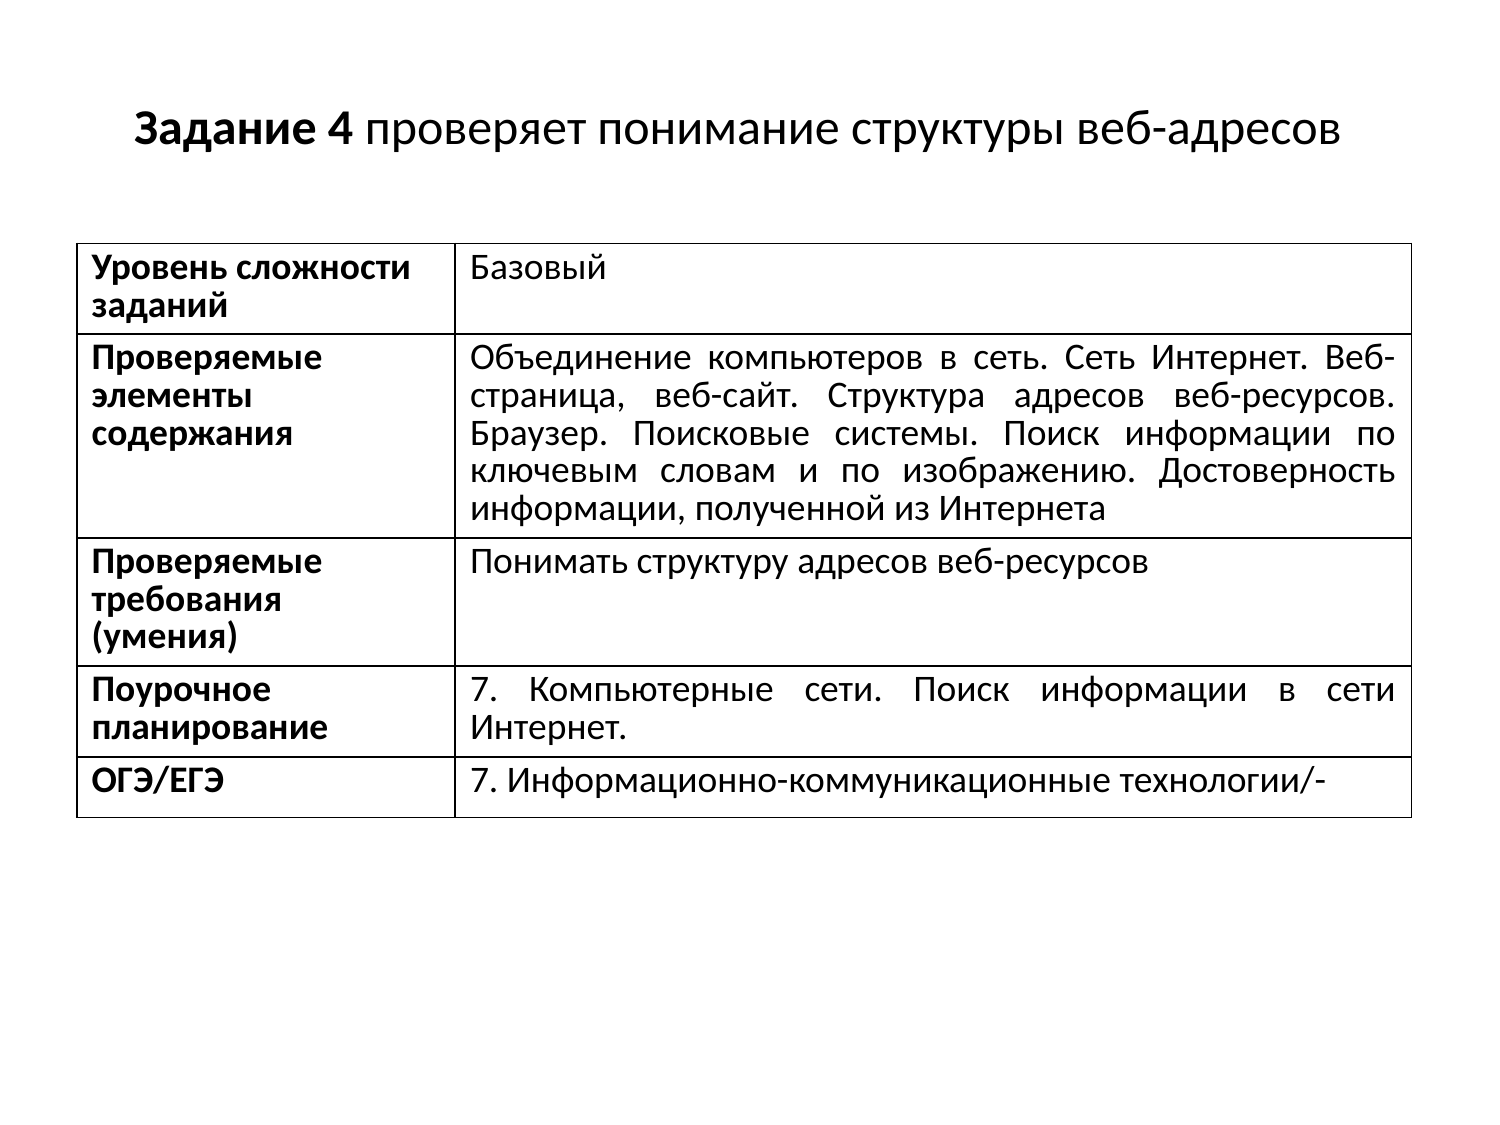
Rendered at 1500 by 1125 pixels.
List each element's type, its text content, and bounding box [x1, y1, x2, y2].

table_header Уровень сложности заданий [78, 244, 454, 333]
table_cell ОГЭ/ЕГЭ [78, 758, 454, 817]
table_cell Понимать структуру адресов веб-ресурсов [456, 539, 1411, 665]
table_cell 7. Компьютерные сети. Поиск информации в сети Интернет. [456, 667, 1411, 756]
table_cell Проверяемые требования (умения) [78, 539, 454, 665]
table_cell Проверяемые элементы содержания [78, 335, 454, 537]
table_header Базовый [456, 244, 1411, 333]
table_cell 7. Информационно-коммуникационные технологии/- [456, 758, 1411, 817]
table_cell Объединение компьютеров в сеть. Сеть Интернет. Веб-страница, веб-сайт. Структура адресов веб-ресурсов. Браузер. Поисковые системы. Поиск информации по ключевым словам и по изображению. Достоверность информации, полученной из Интернета [456, 335, 1411, 537]
table_cell Поурочное планирование [78, 667, 454, 756]
title Задание 4 проверяет понимание структуры веб-адресов [41, 30, 1436, 219]
